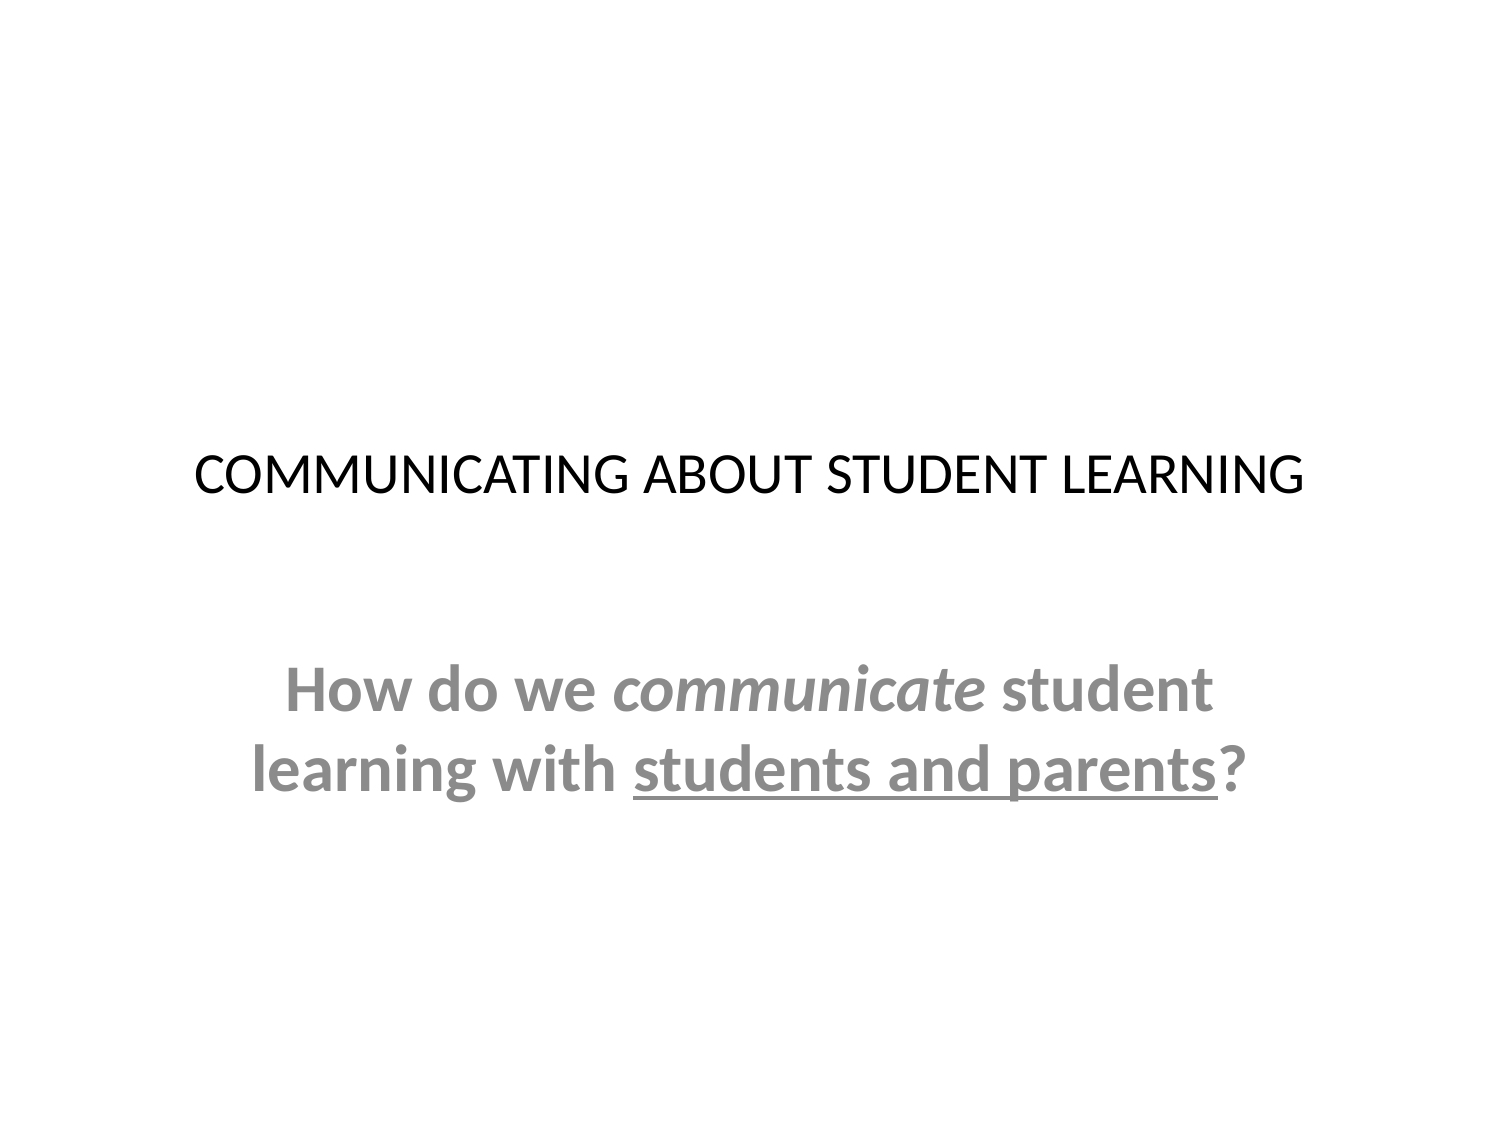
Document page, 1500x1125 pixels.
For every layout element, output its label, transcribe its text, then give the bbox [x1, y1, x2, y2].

title COMMUNICATING ABOUT STUDENT LEARNING [112, 349, 1388, 591]
subtitle How do we communicate student learning with students and parents? [225, 637, 1275, 925]
